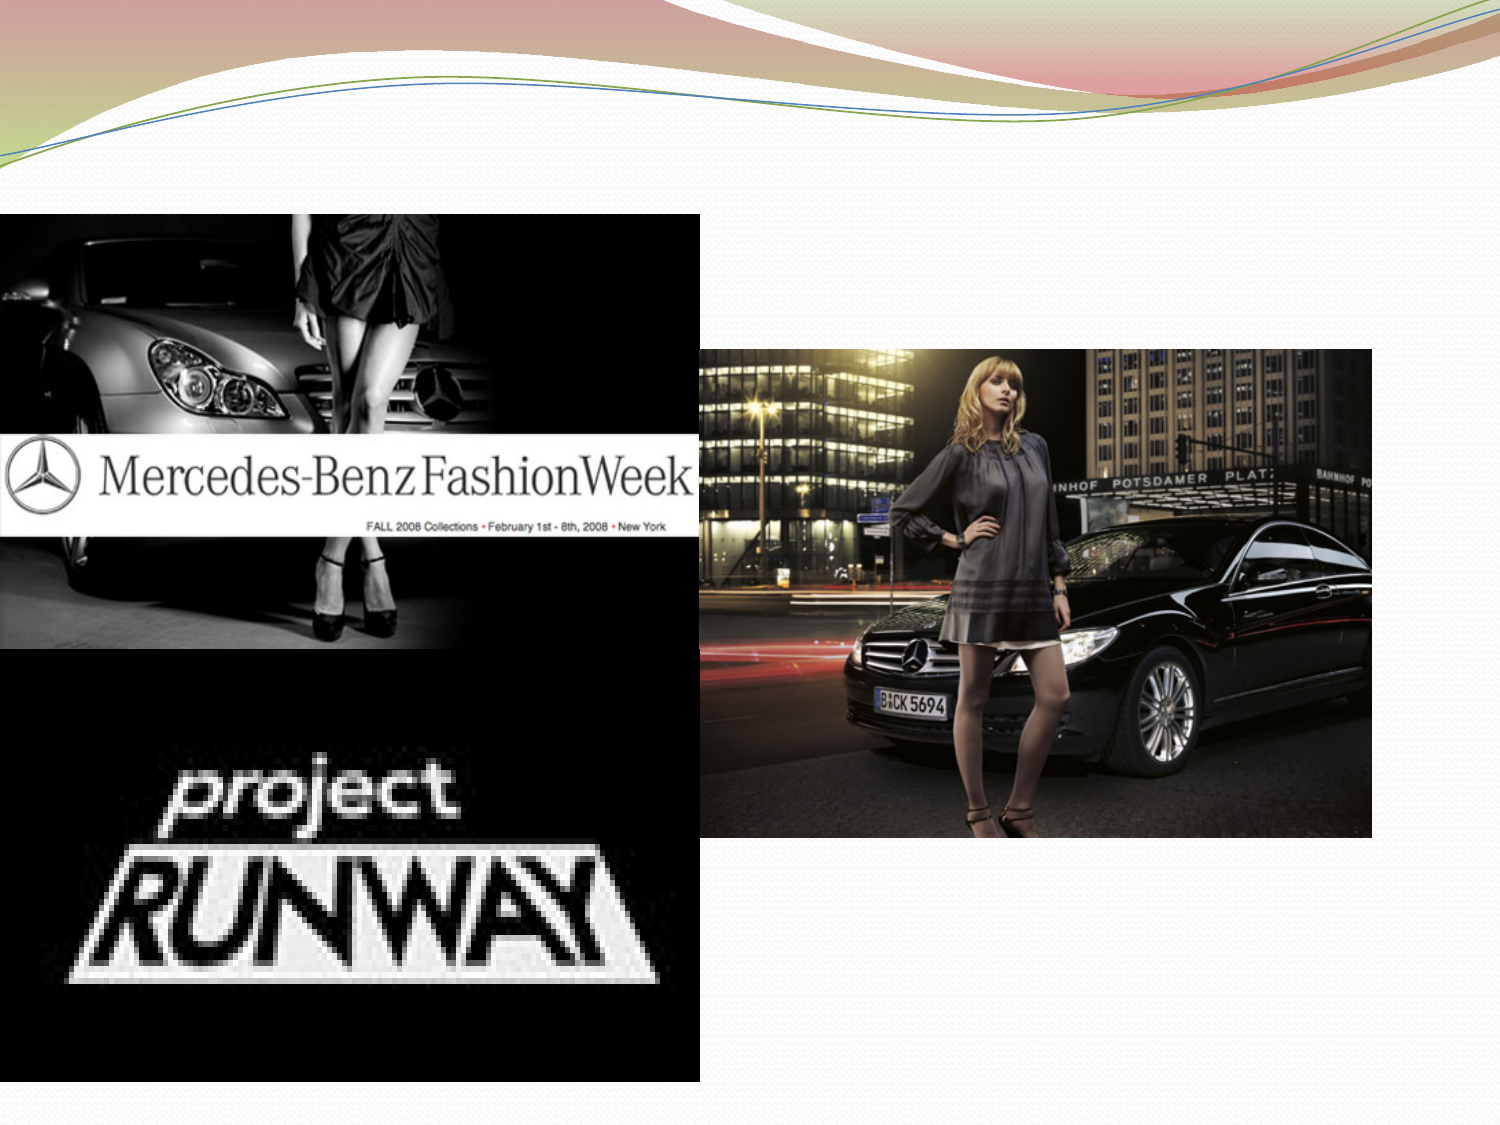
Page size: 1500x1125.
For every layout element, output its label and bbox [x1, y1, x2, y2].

picture [0, 213, 1372, 1083]
